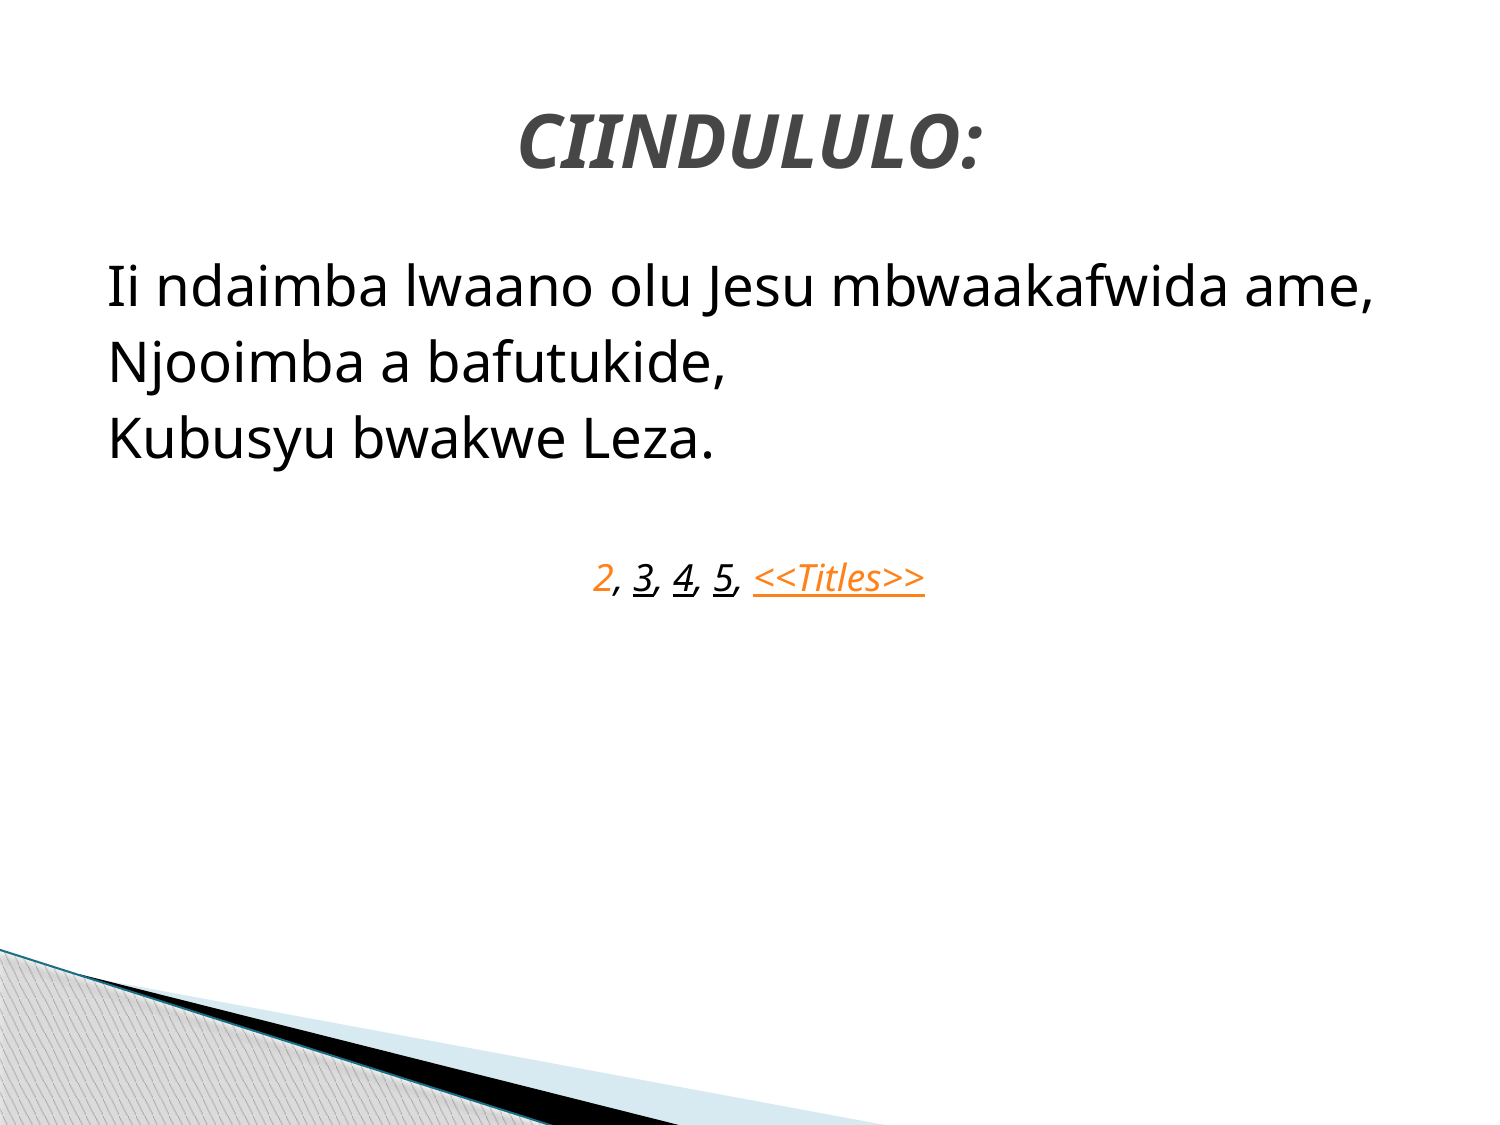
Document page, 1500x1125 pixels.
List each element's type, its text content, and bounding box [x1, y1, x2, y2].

title CIINDULULO: [75, 45, 1425, 233]
list Ii ndaimba lwaano olu Jesu mbwaakafwida ame, Njooimba a bafutukide, Kubusyu bwakwe Leza. 2, 3, 4, 5, <<Titles>> [75, 243, 1425, 986]
